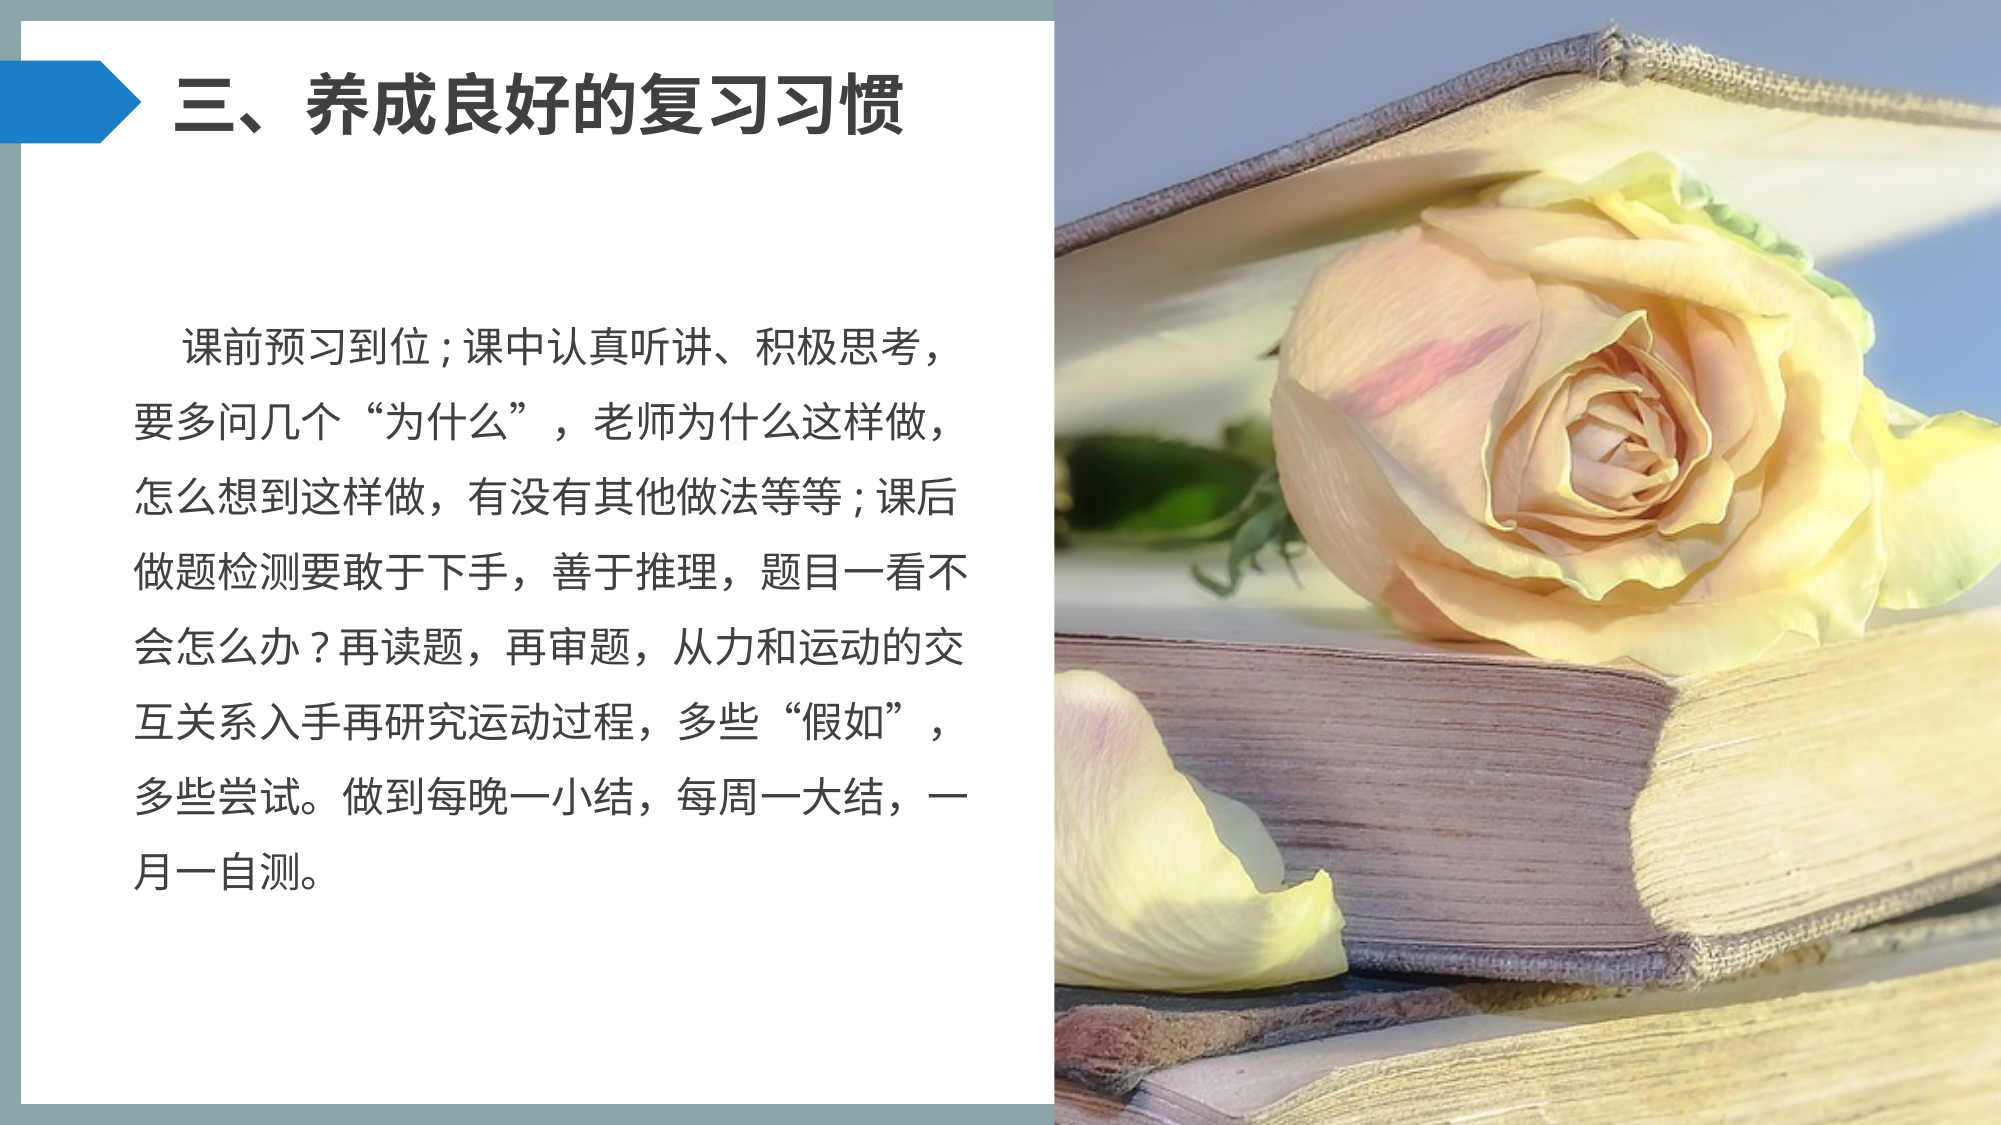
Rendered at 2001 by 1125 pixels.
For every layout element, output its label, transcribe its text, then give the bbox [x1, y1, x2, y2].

text_box 课前预习到位;课中认真听讲、积极思考，要多问几个“为什么”，老师为什么这样做，怎么想到这样做，有没有其他做法等等;课后做题检测要敢于下手，善于推理，题目一看不会怎么办?再读题，再审题，从力和运动的交互关系入手再研究运动过程，多些“假如”，多些尝试。做到每晚一小结，每周一大结，一月一自测。 [119, 288, 990, 903]
text_box 三、养成良好的复习习惯 [156, 55, 921, 151]
picture [1054, 0, 2001, 1125]
